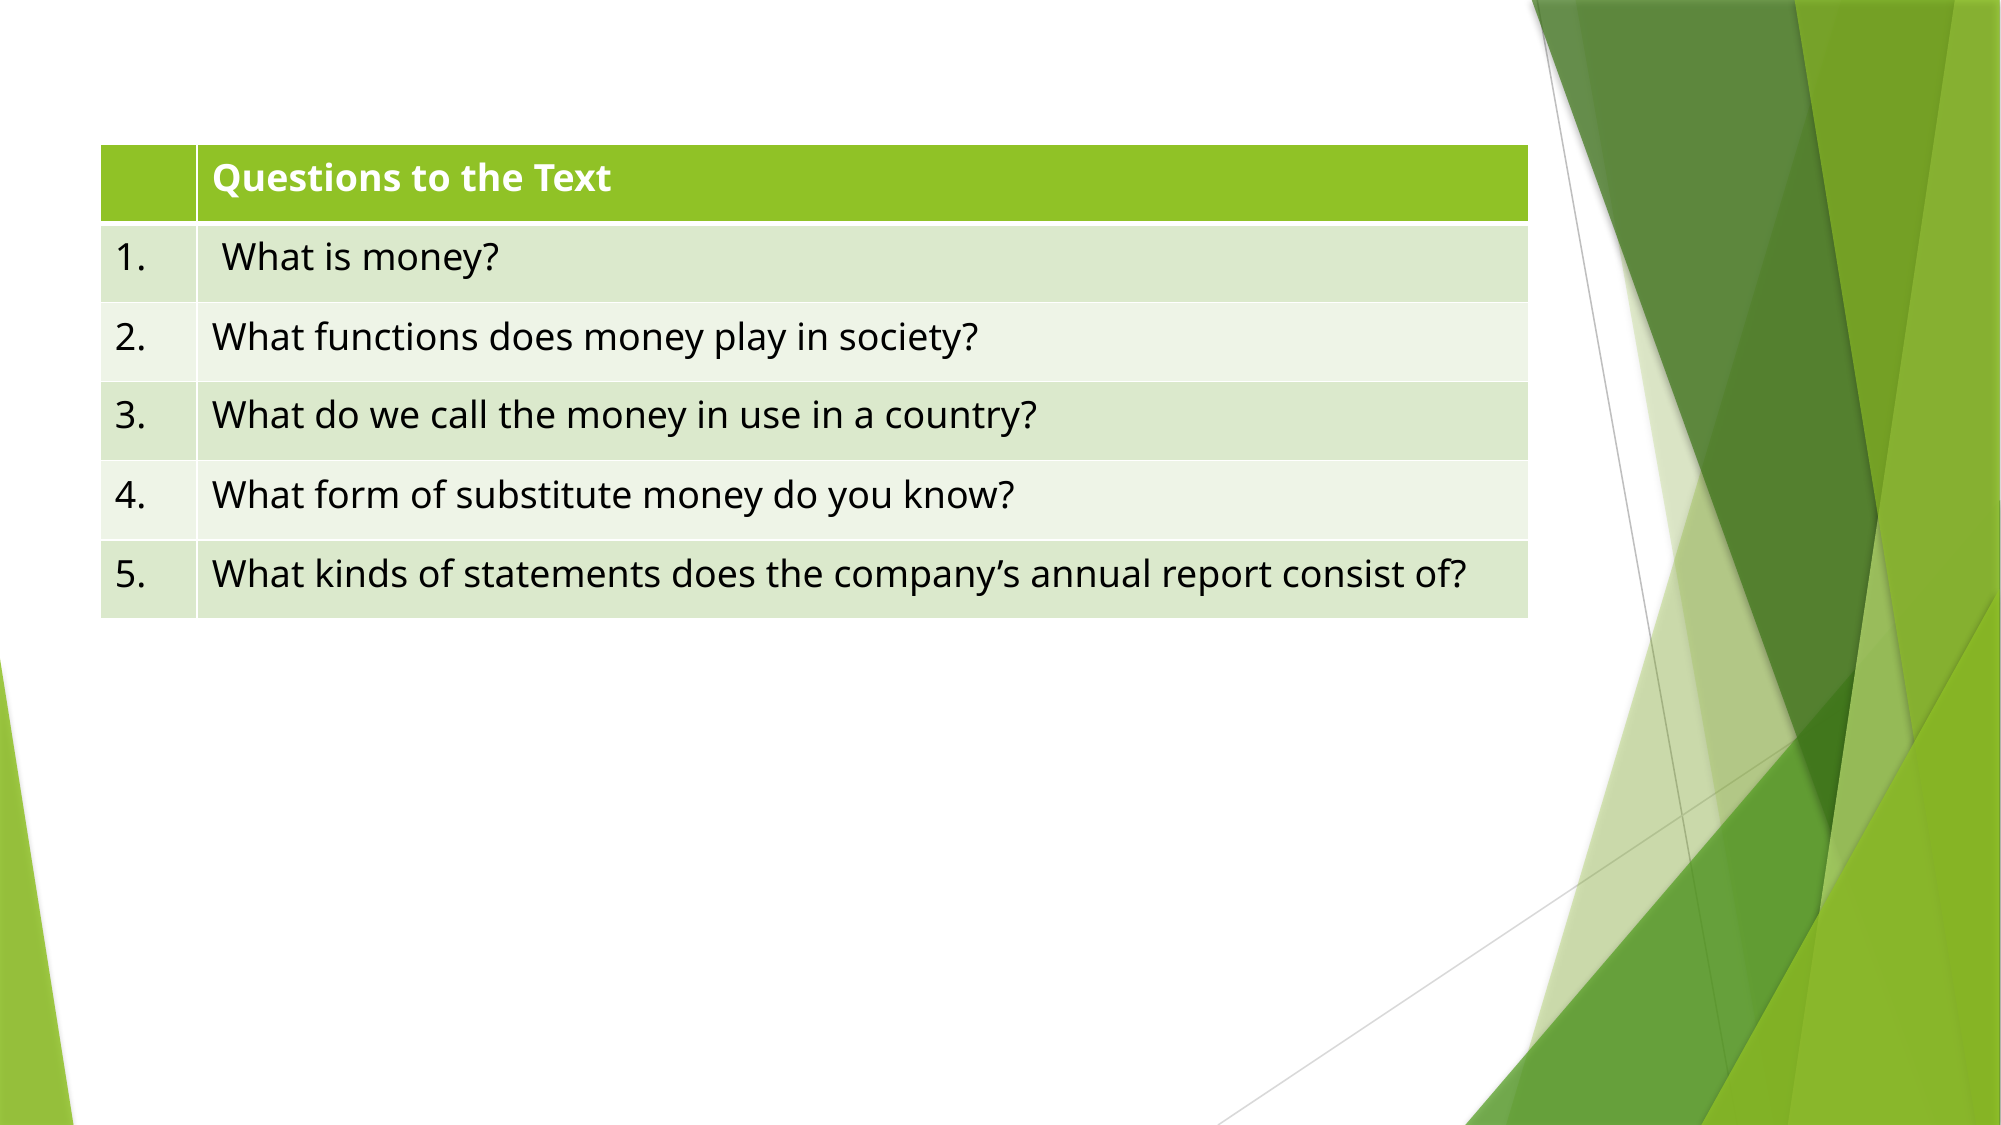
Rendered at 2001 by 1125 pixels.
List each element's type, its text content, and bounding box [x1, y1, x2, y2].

table_header Questions to the Text [198, 145, 1528, 221]
table_cell 5. [101, 541, 196, 618]
table_cell 3. [101, 382, 196, 460]
table_cell What kinds of statements does the company’s annual report consist of? [198, 541, 1528, 618]
table_cell What functions does money play in society? [198, 303, 1528, 381]
table_cell 1. [101, 226, 196, 302]
table_cell What form of substitute money do you know? [198, 461, 1528, 539]
table_cell What do we call the money in use in a country? [198, 382, 1528, 460]
table_cell What is money? [198, 226, 1528, 302]
table_header [101, 145, 196, 221]
table_cell 2. [101, 303, 196, 381]
table_cell 4. [101, 461, 196, 539]
